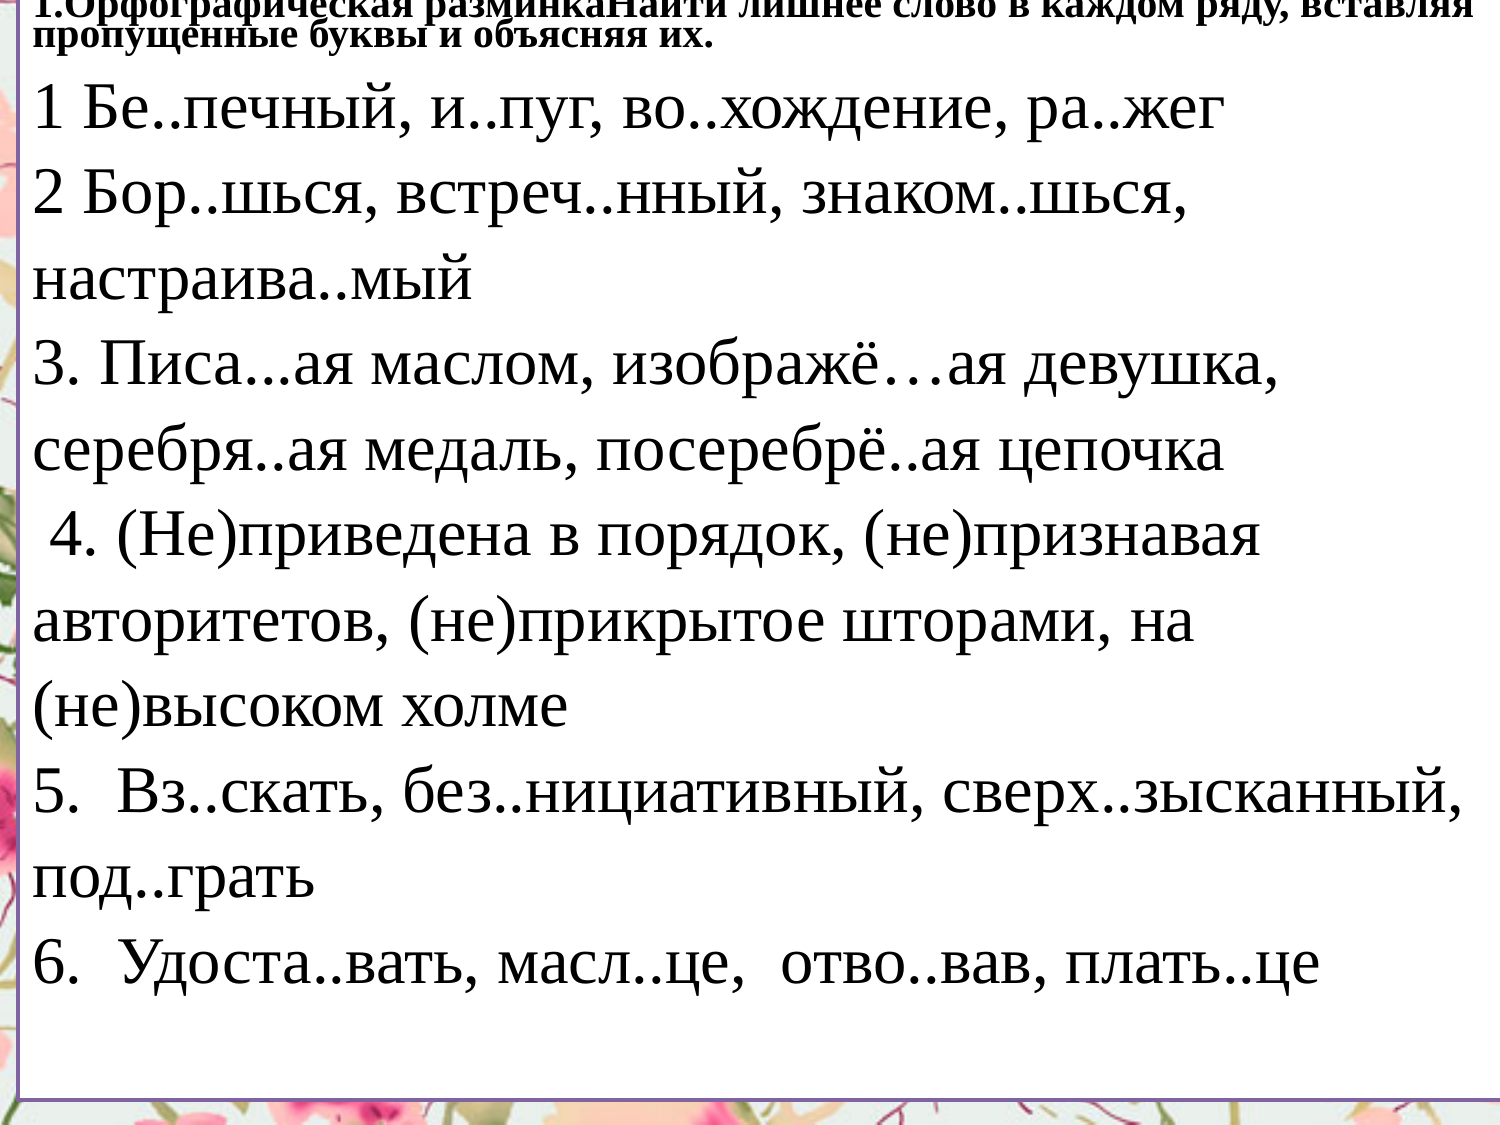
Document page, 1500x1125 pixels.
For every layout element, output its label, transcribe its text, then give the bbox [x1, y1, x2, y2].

picture [0, 0, 1500, 1125]
text_box 1.Орфографическая разминкаНайти лишнее слово в каждом ряду, вставляя пропущенные буквы и объясняя их. 1 Бе..печный, и..пуг, во..хождение, ра..жег 2 Бор..шься, встреч..нный, знаком..шься, настраива..мый 3. Писа...ая маслом, изображё…ая девушка, серебря..ая медаль, посеребрё..ая цепочка 4. (Не)приведена в порядок, (не)признавая авторитетов, (не)прикрытое шторами, на (не)высоком холме 5. Вз..скать, без..нициативный, сверх..зысканный, под..грать 6. Удоста..вать, масл..це, отво..вав, плать..це [16, 0, 1500, 1102]
